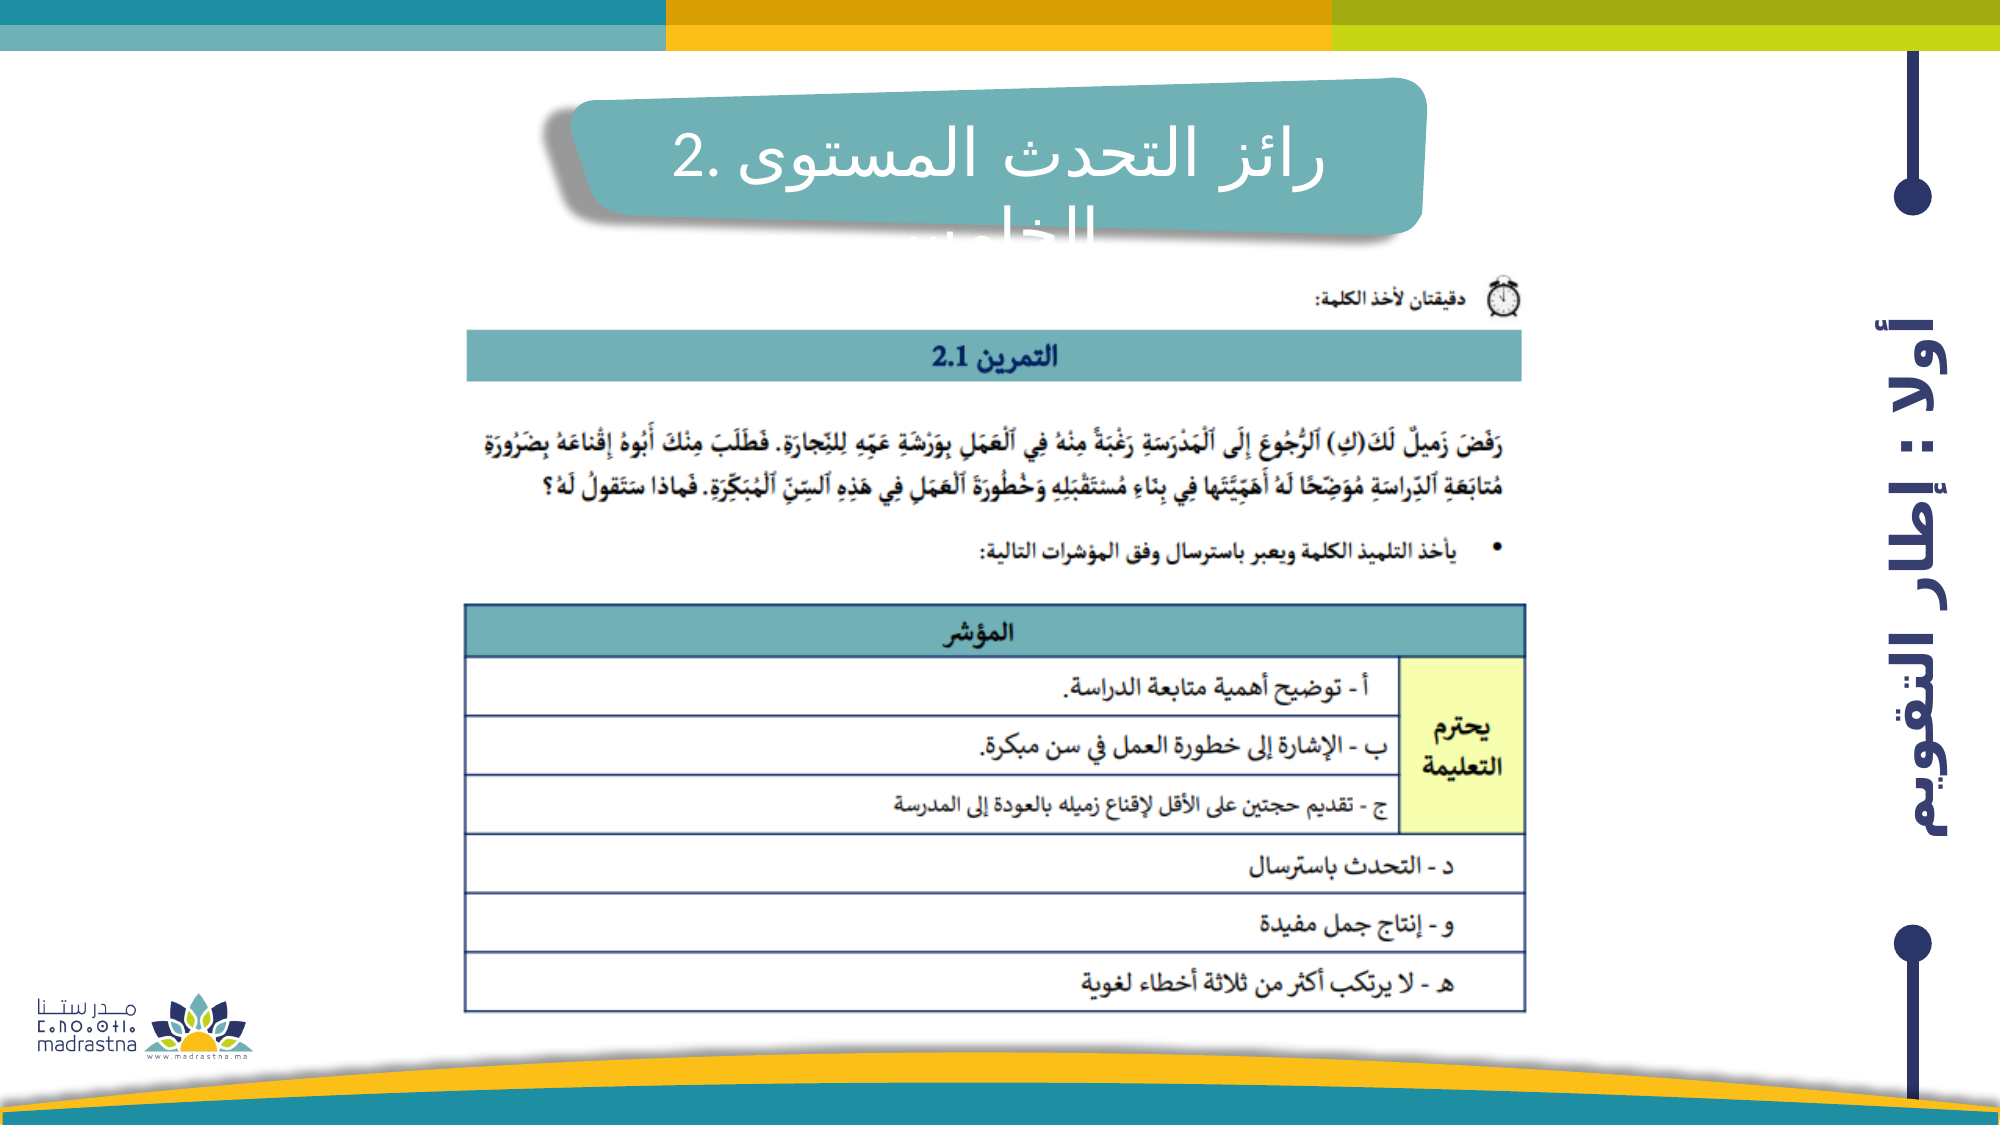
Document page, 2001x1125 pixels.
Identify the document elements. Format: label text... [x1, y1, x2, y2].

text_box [1894, 52, 1931, 215]
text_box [0, 0, 2000, 52]
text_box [567, 47, 1433, 243]
picture [453, 266, 1547, 1023]
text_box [1894, 925, 1931, 1052]
text_box أولا : إطار التقويم [1832, 136, 1988, 1021]
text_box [0, 1052, 2000, 1125]
picture [38, 993, 253, 1060]
